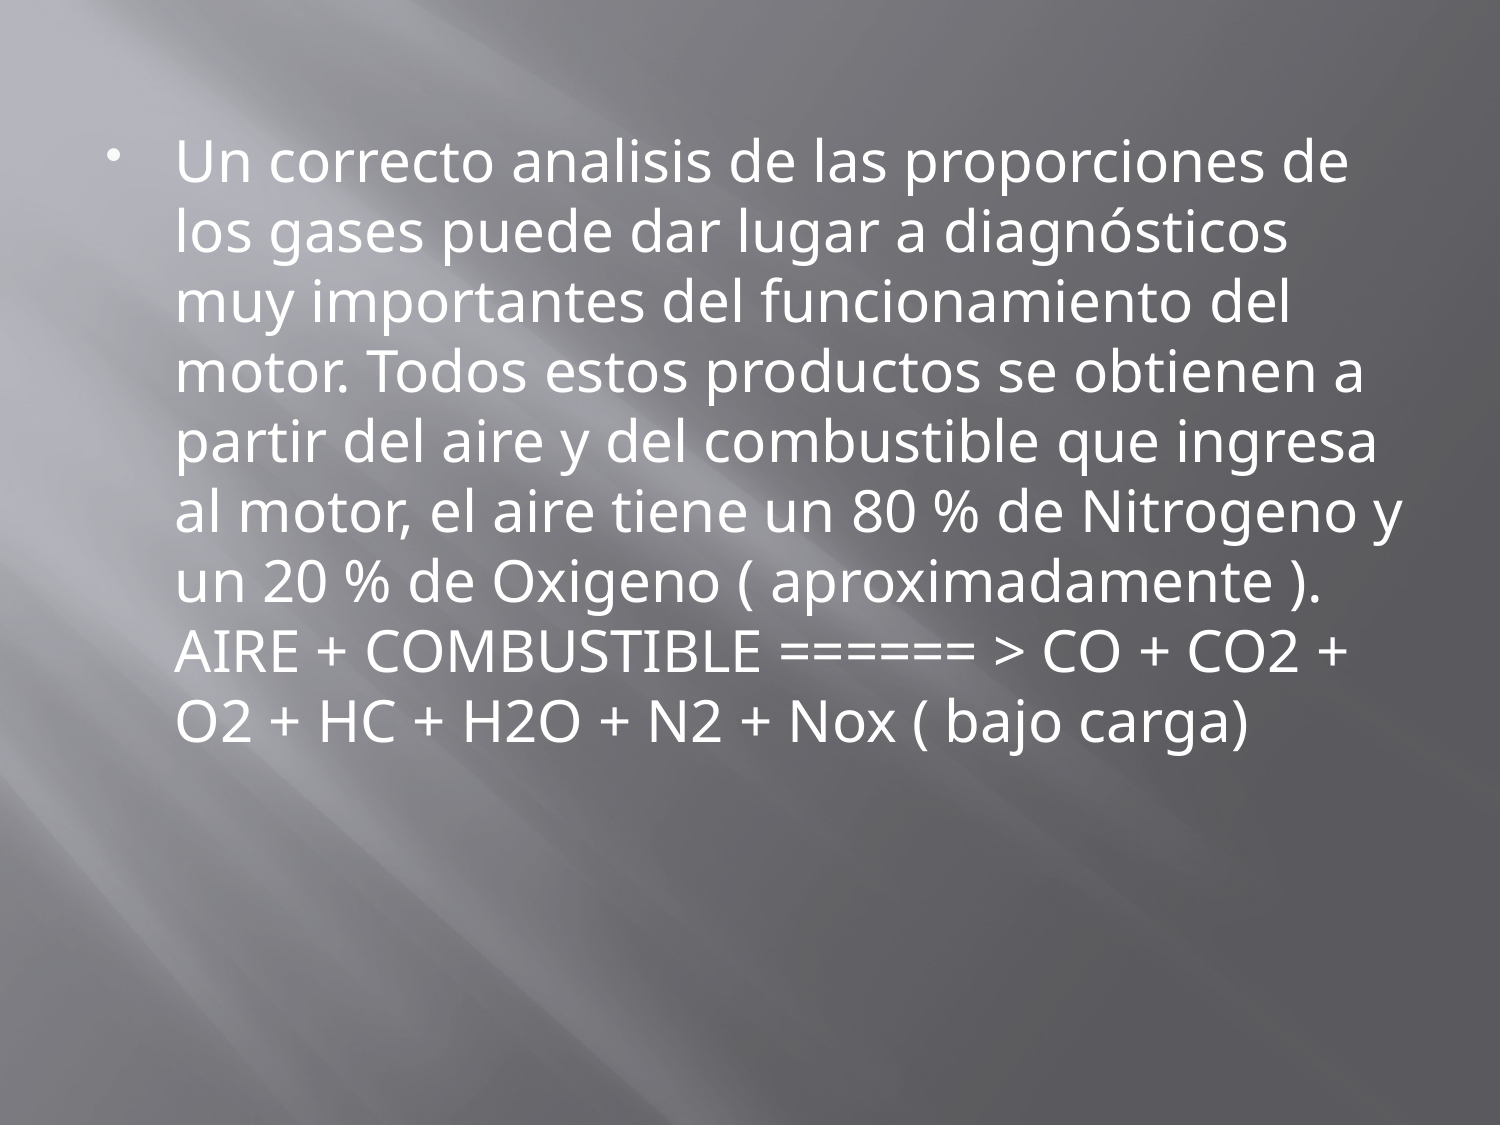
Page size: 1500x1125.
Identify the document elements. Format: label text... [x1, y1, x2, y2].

list Un correcto analisis de las proporciones de los gases puede dar lugar a diagnósticos muy importantes del funcionamiento del motor. Todos estos productos se obtienen a partir del aire y del combustible que ingresa al motor, el aire tiene un 80 % de Nitrogeno y un 20 % de Oxigeno ( aproximadamente ). AIRE + COMBUSTIBLE ====== > CO + CO2 + O2 + HC + H2O + N2 + Nox ( bajo carga) [70, 117, 1430, 1055]
